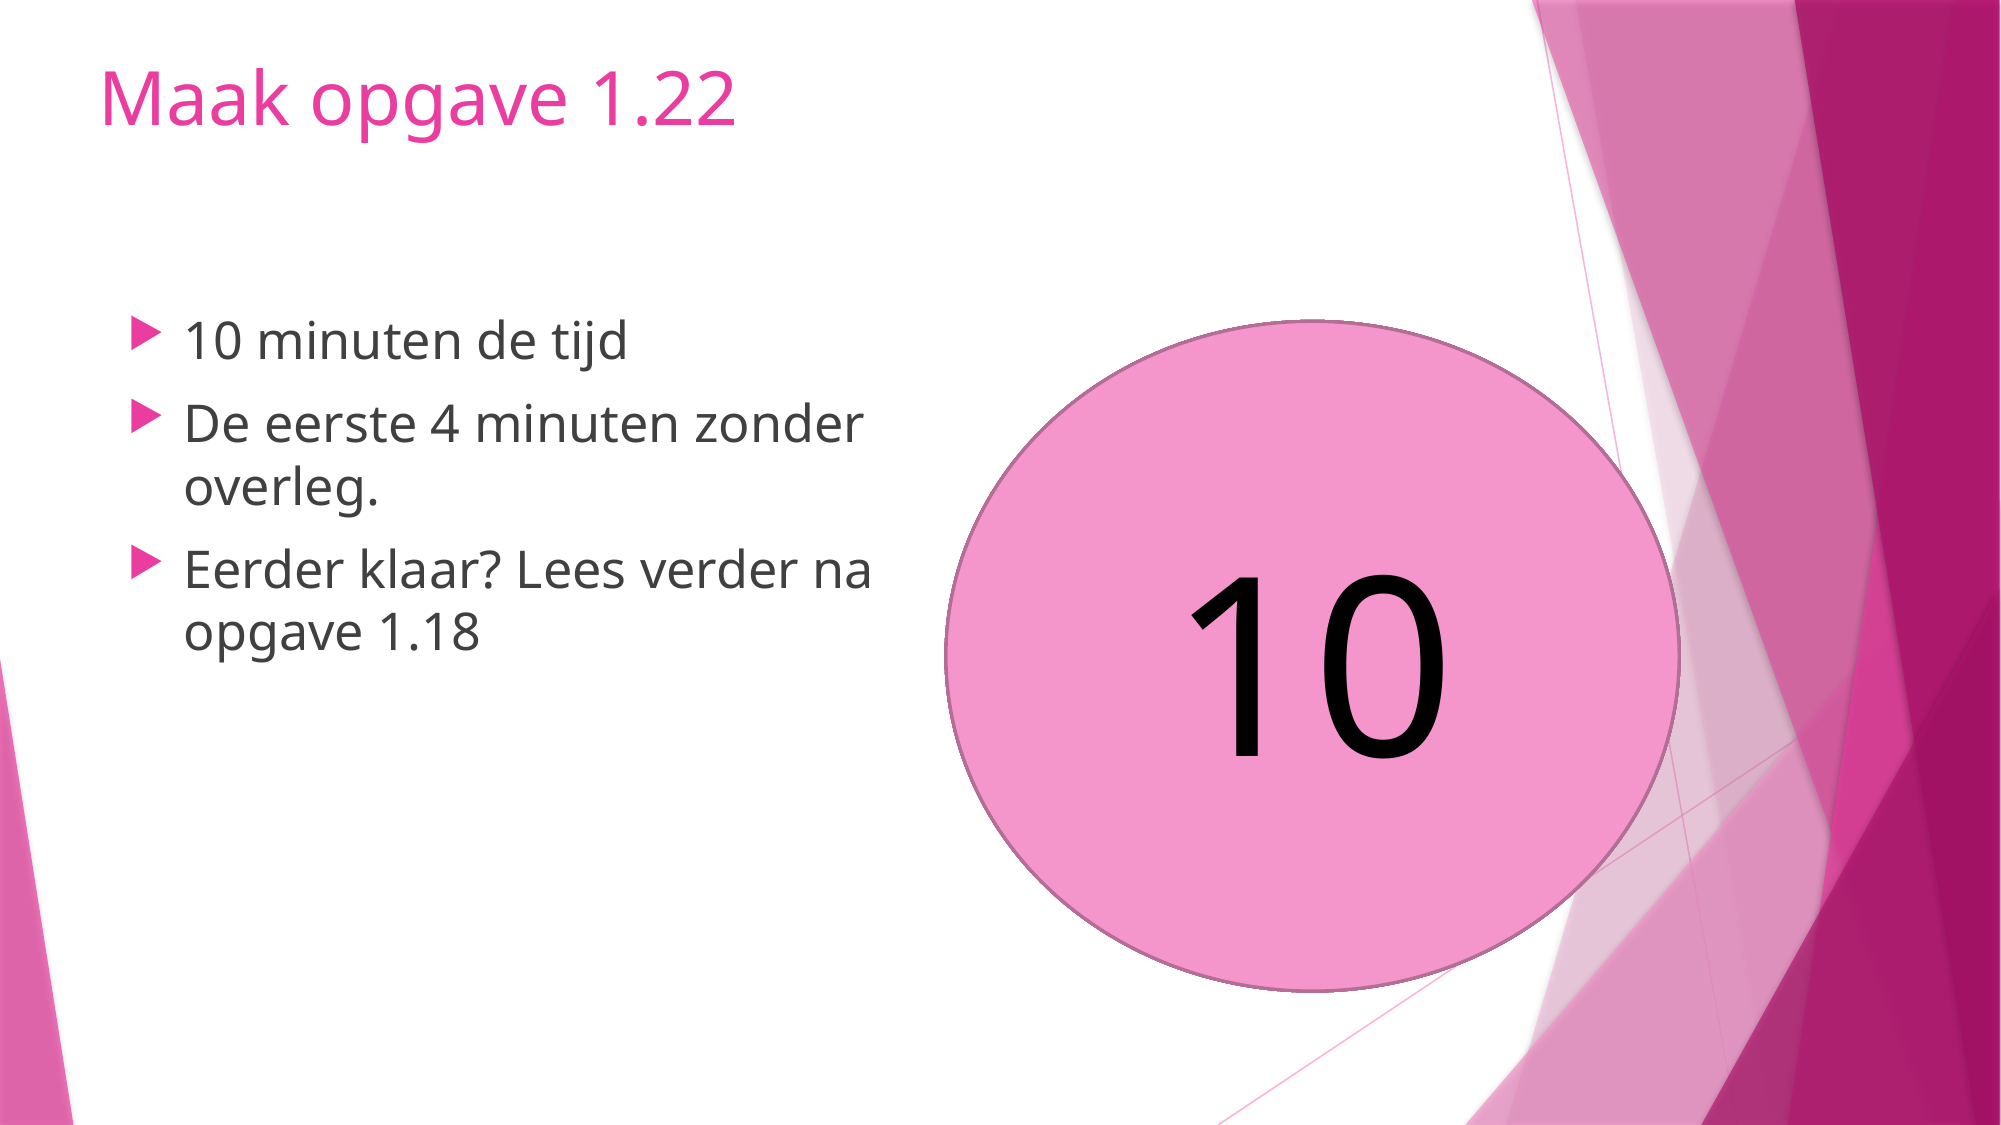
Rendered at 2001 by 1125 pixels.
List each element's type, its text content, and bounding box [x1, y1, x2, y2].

text_box 10 [944, 319, 1681, 993]
list 10 minuten de tijd De eerste 4 minuten zonder overleg. Eerder klaar? Lees verder na opgave 1.18 [112, 299, 896, 992]
title Maak opgave 1.22 [83, 42, 1494, 260]
